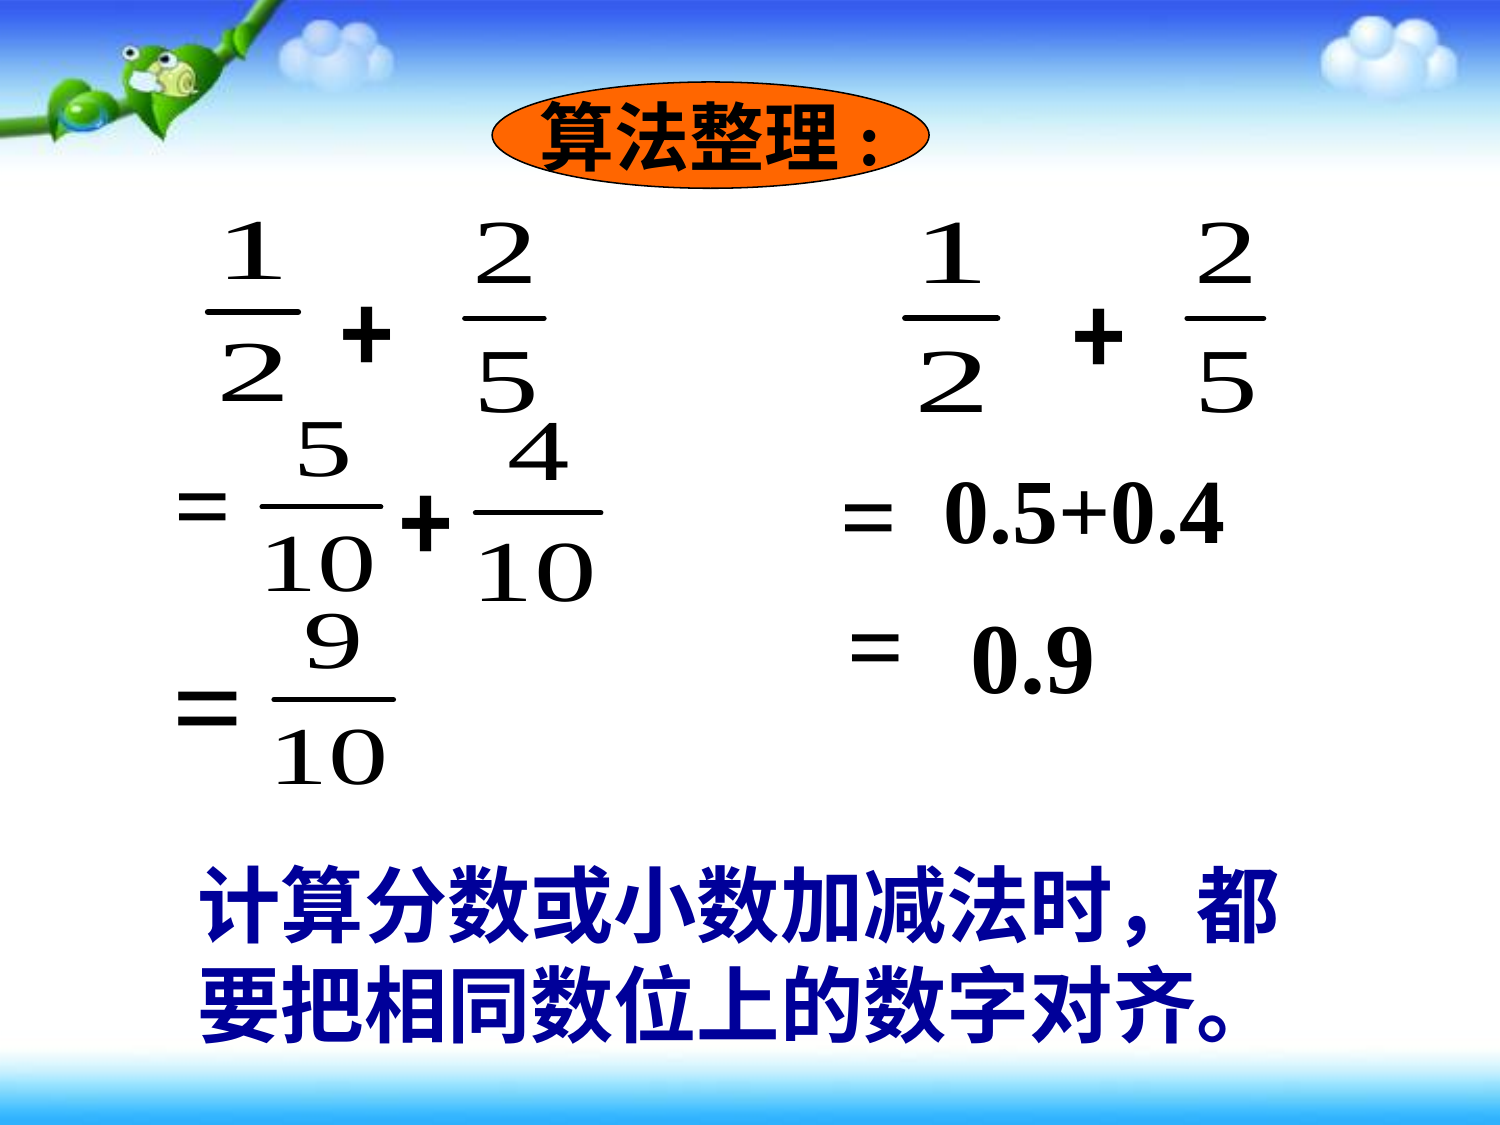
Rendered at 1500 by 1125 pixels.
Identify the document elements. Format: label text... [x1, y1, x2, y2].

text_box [879, 196, 1294, 433]
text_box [820, 444, 1270, 580]
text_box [454, 396, 632, 622]
text_box = [135, 617, 248, 783]
text_box ﹢ [415, 420, 449, 586]
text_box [182, 196, 333, 421]
text_box = [159, 432, 231, 568]
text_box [442, 196, 575, 433]
text_box 算法整理: [492, 81, 930, 189]
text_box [820, 573, 1117, 722]
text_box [253, 610, 415, 806]
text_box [241, 396, 411, 611]
picture [0, 0, 1500, 1125]
text_box ﹢ [337, 231, 437, 397]
text_box 计算分数或小数加减法时，都要把相同数位上的数字对齐。 [183, 846, 1353, 1061]
